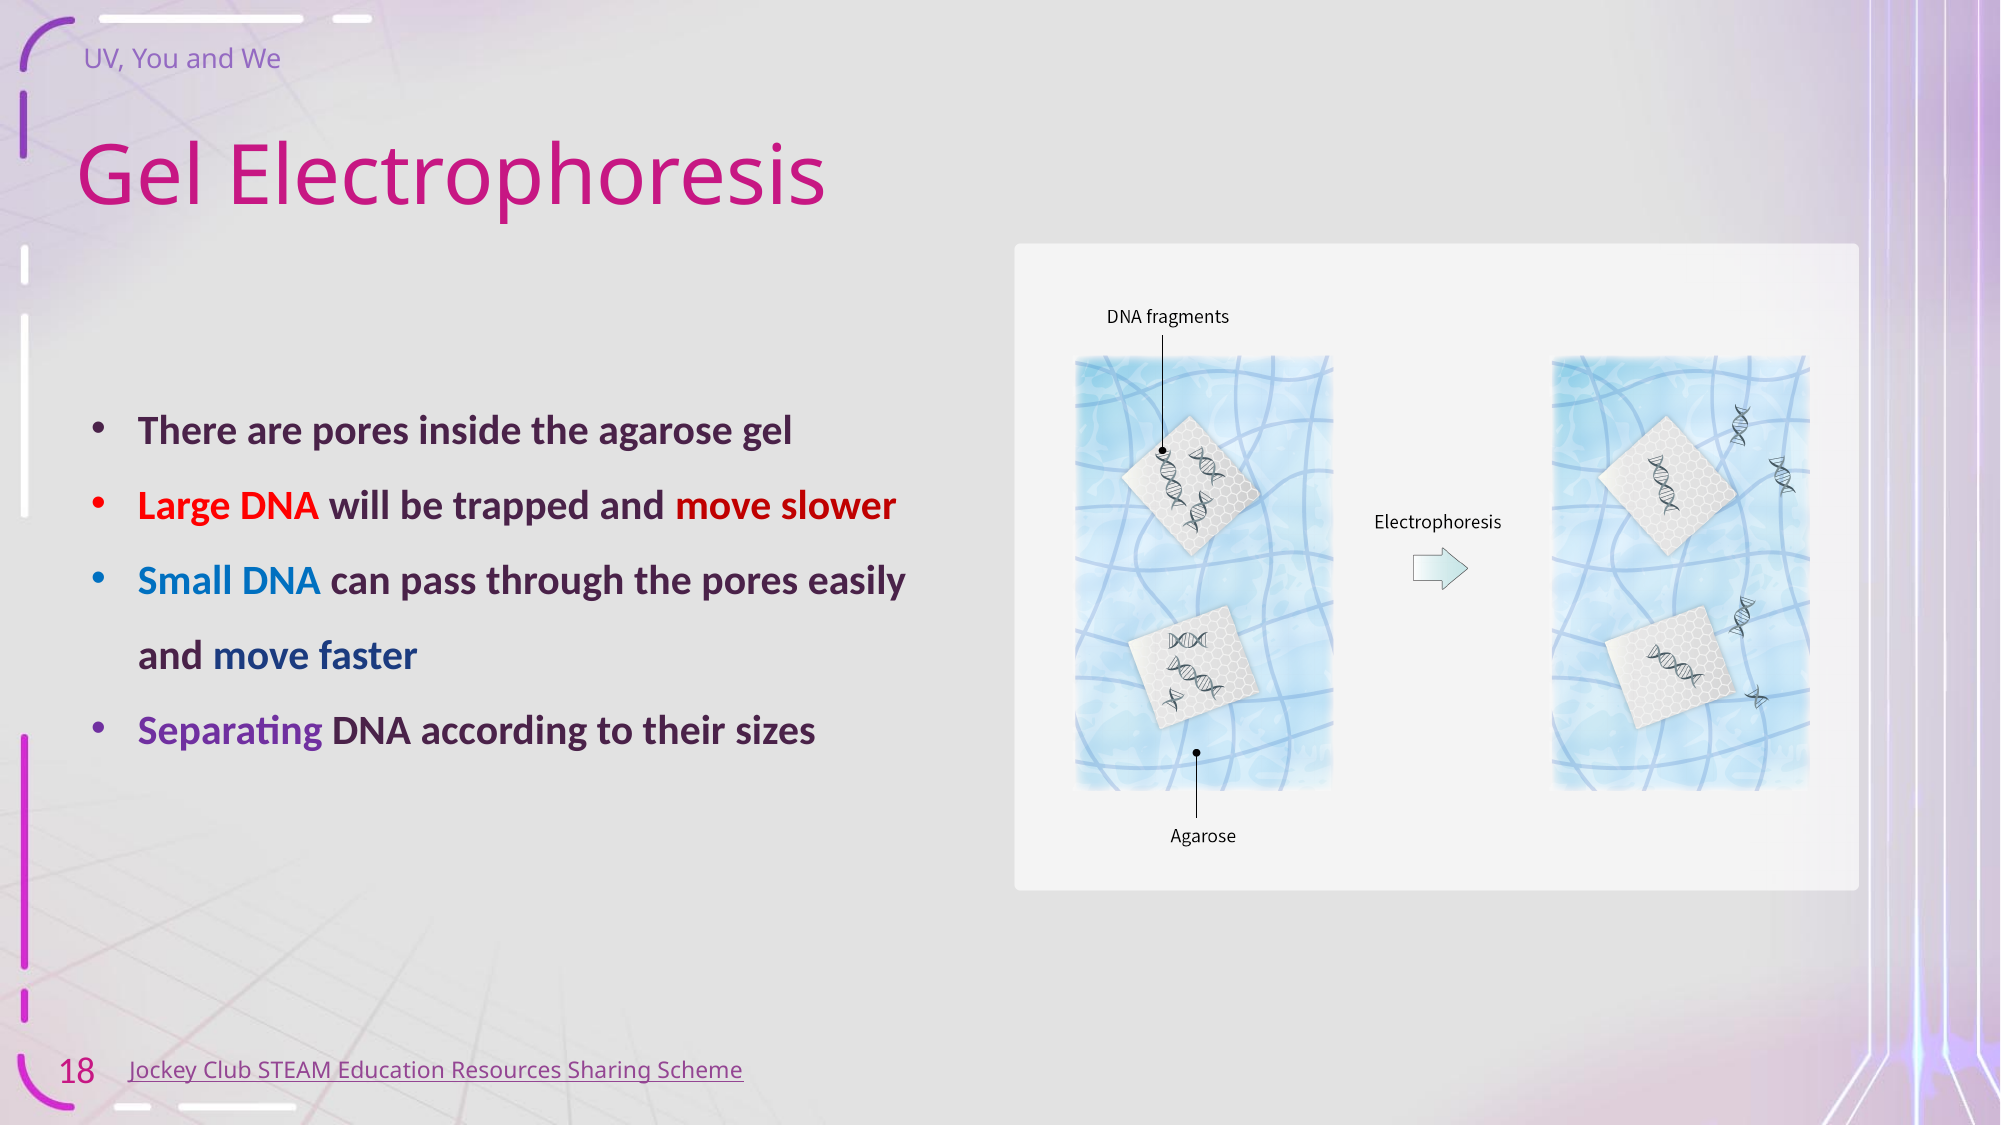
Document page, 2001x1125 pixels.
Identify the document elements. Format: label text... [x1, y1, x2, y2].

picture [0, 0, 2001, 1125]
text_box There are pores inside the agarose gel Large DNA will be trapped and move slower Small DNA can pass through the pores easily and move faster Separating DNA according to their sizes [76, 370, 943, 760]
title Gel Electrophoresis [61, 63, 1571, 279]
